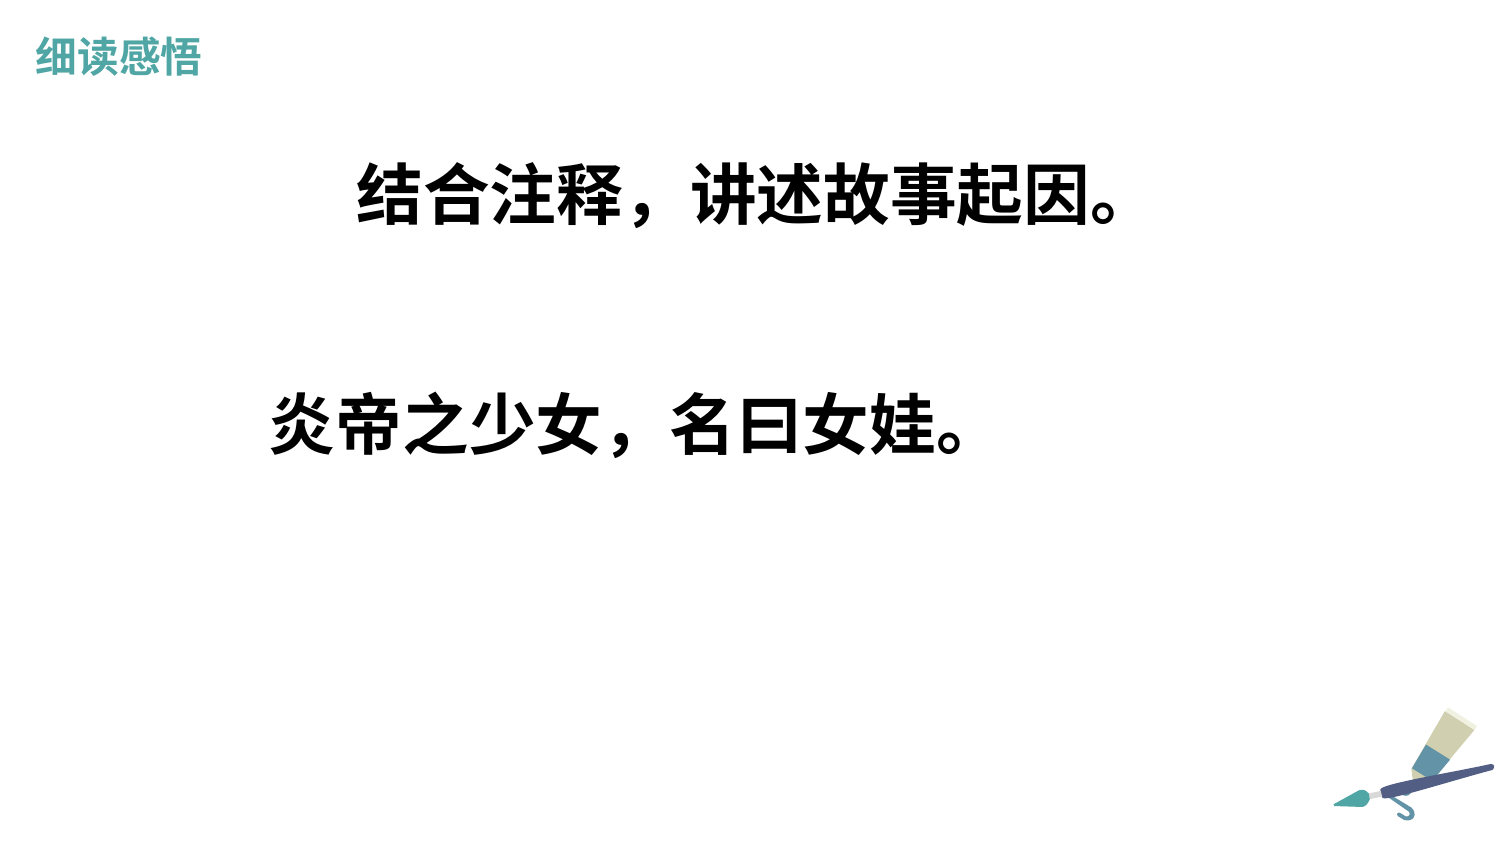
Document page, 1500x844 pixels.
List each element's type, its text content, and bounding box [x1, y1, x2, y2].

text_box 炎帝之少女，名曰女娃。 [180, 377, 1109, 469]
text_box 细读感悟 [24, 25, 261, 87]
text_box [1358, 708, 1481, 844]
text_box 结合注释，讲述故事起因。 [345, 147, 1106, 239]
